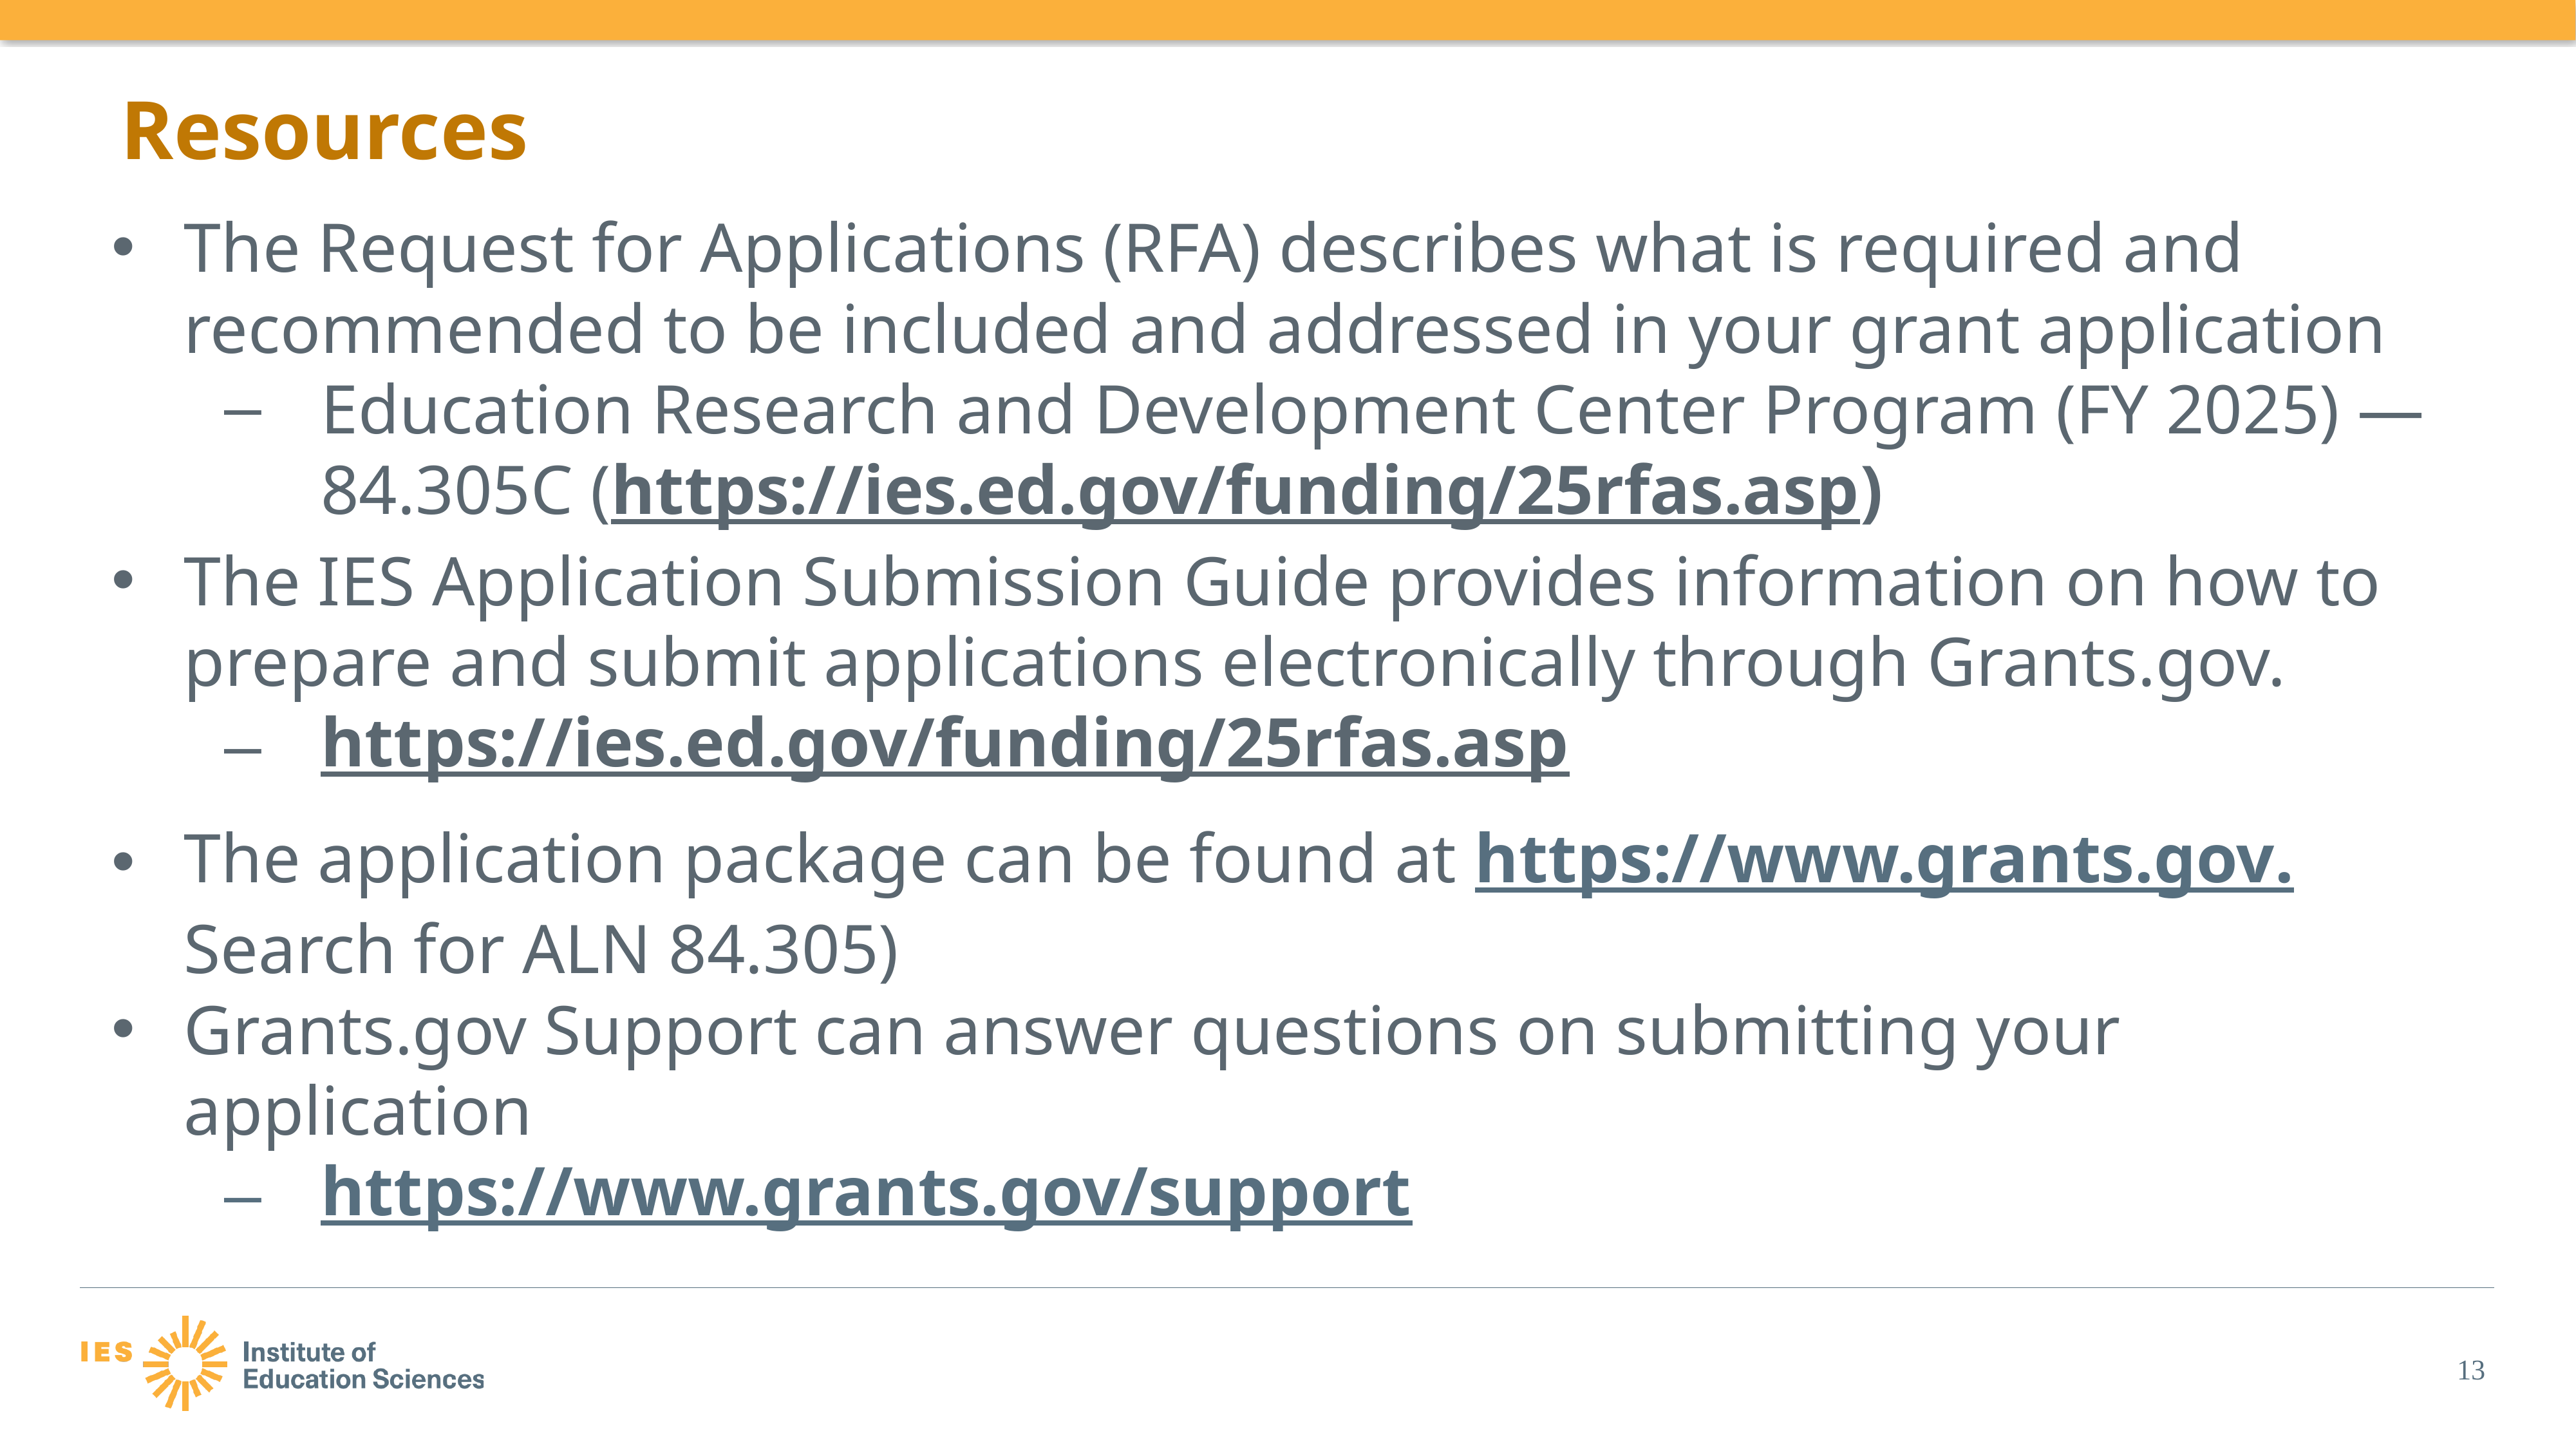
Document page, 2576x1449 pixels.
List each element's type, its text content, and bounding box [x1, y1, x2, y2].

list The Request for Applications (RFA) describes what is required and recommended to be included and addressed in your grant application Education Research and Development Center Program (FY 2025) — 84.305C (https://ies.ed.gov/funding/25rfas.asp) The IES Application Submission Guide provides information on how to prepare and submit applications electronically through Grants.gov. https://ies.ed.gov/funding/25rfas.asp The application package can be found at https://www.grants.gov. Search for ALN 84.305) Grants.gov Support can answer questions on submitting your application https://www.grants.gov/support [111, 205, 2446, 1244]
slide_number 13 [2394, 1329, 2496, 1407]
title Resources [120, 79, 2455, 208]
